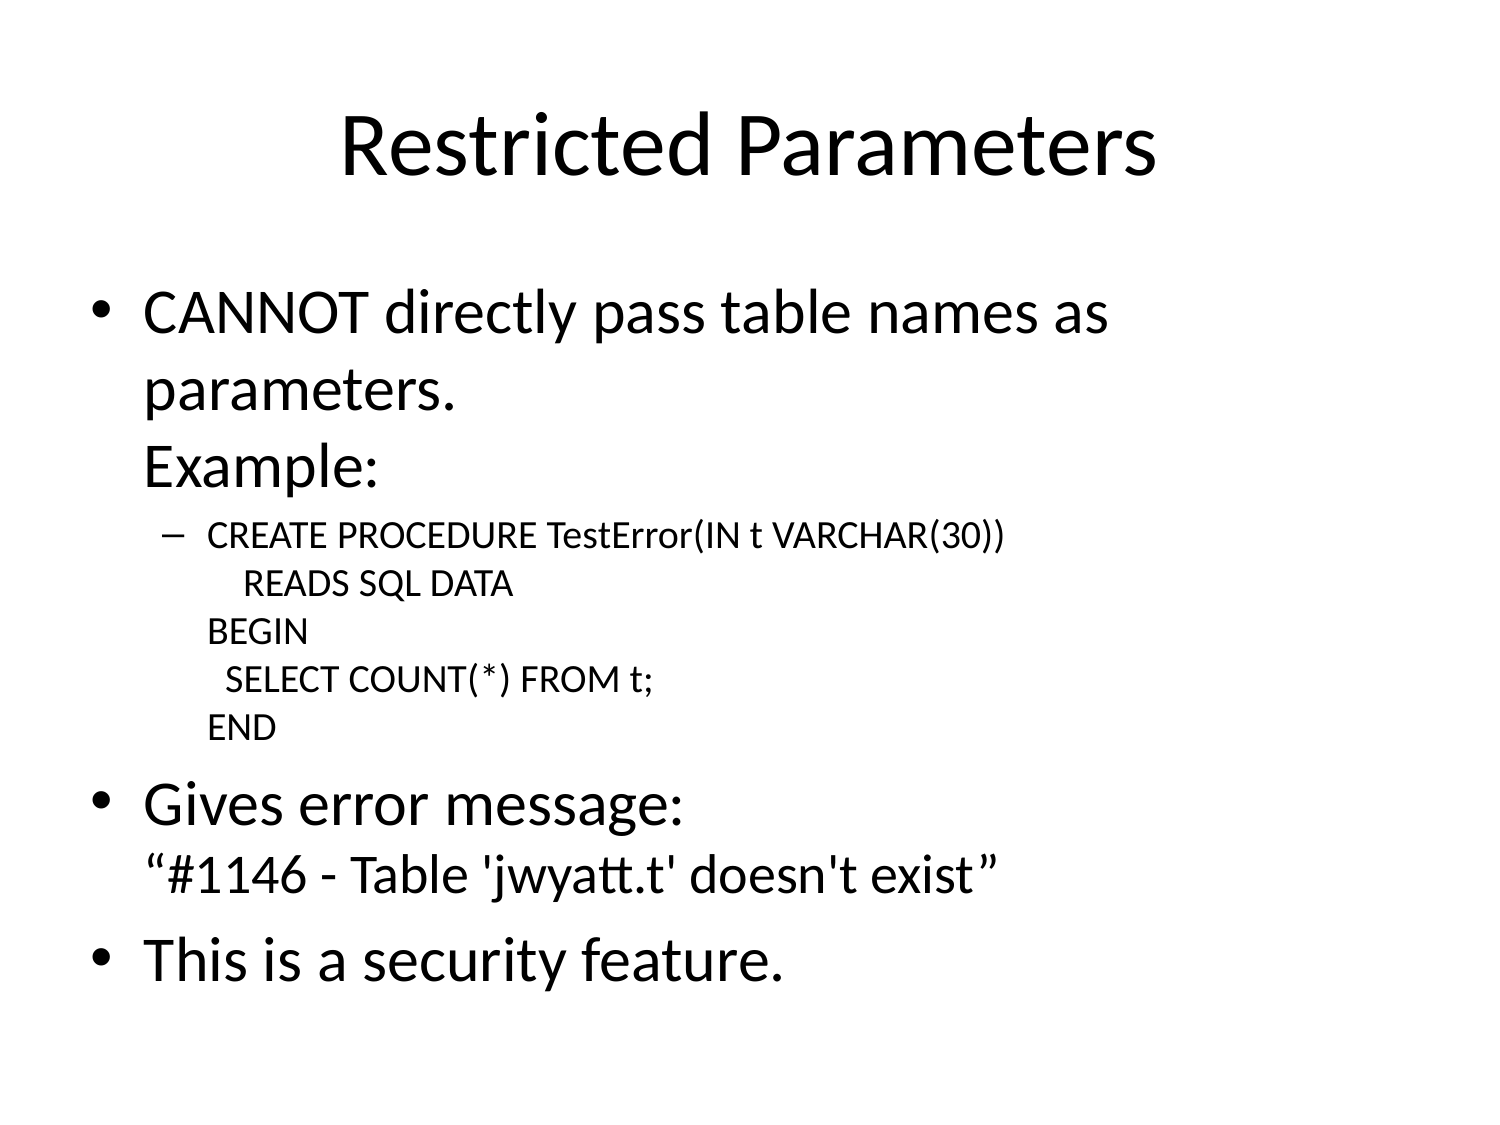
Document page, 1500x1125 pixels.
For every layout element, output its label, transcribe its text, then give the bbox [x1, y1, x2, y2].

title Restricted Parameters [75, 45, 1425, 233]
list CANNOT directly pass table names as parameters. Example: CREATE PROCEDURE TestError(IN t VARCHAR(30)) READS SQL DATA BEGIN SELECT COUNT(*) FROM t; END Gives error message: “#1146 - Table 'jwyatt.t' doesn't exist” This is a security feature. [75, 262, 1425, 1005]
